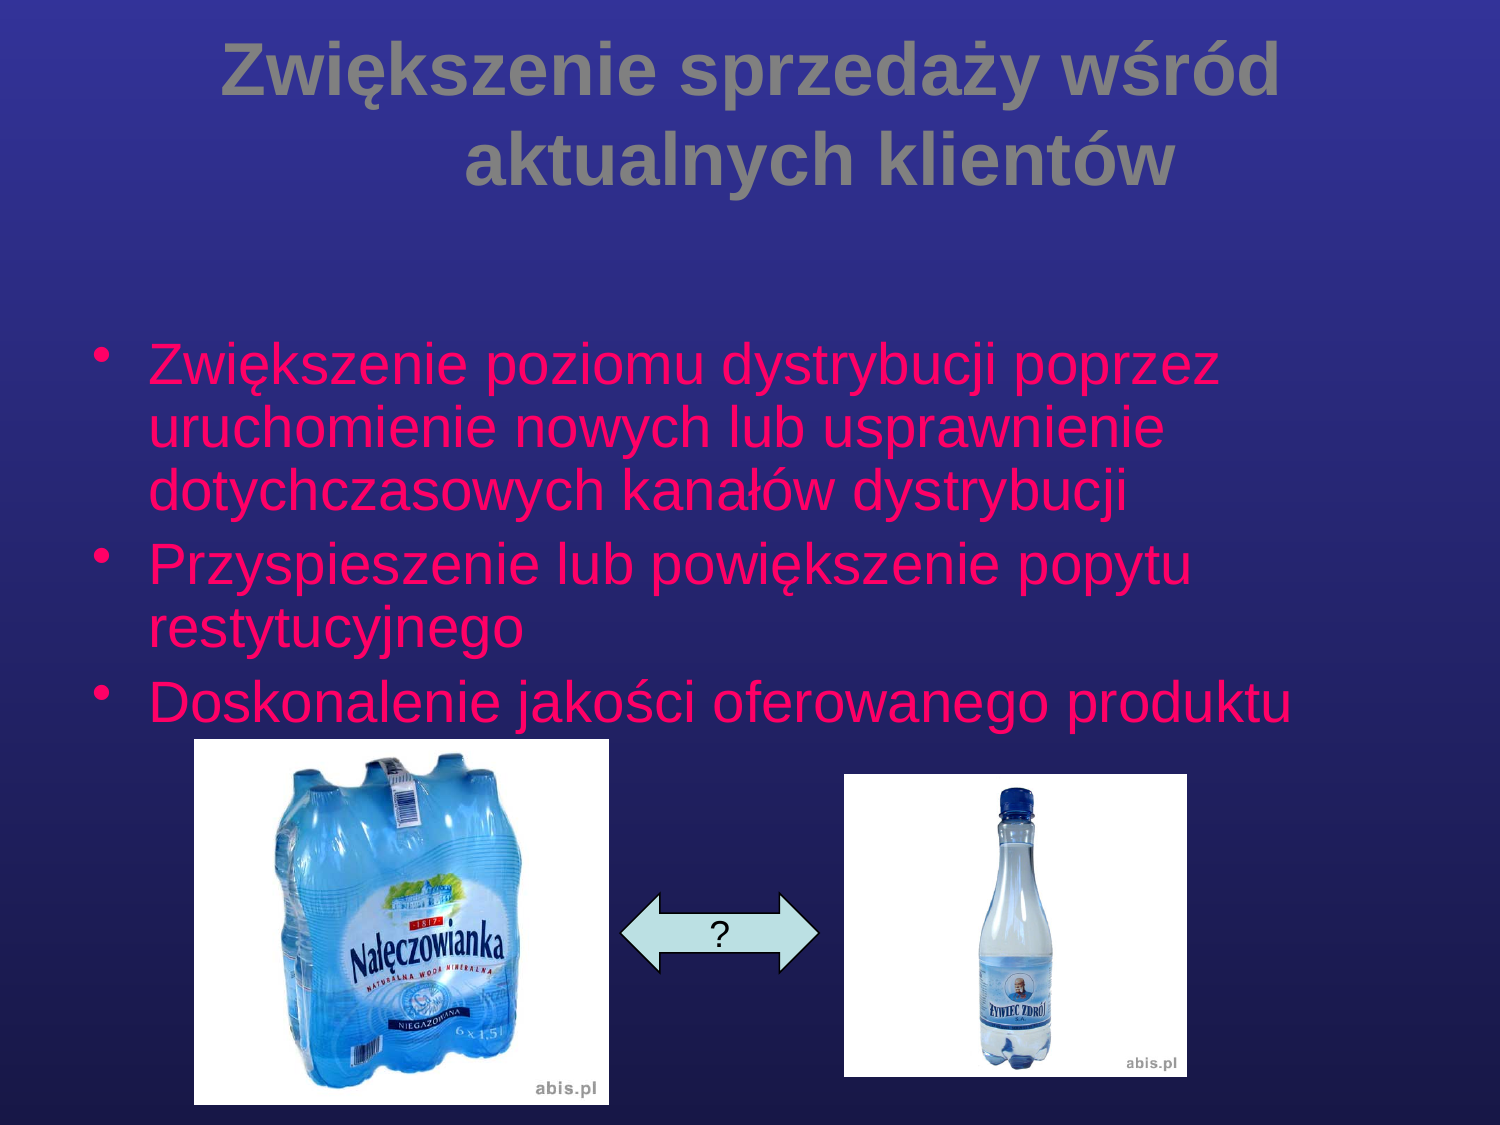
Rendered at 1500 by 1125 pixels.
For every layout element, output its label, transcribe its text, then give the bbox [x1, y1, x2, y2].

picture [194, 739, 609, 1105]
text_box ? [620, 893, 820, 973]
title Zwiększenie sprzedaży wśród aktualnych klientów [76, 66, 1428, 255]
picture [844, 774, 1188, 1078]
list Zwiększenie poziomu dystrybucji poprzez uruchomienie nowych lub usprawnienie dotychczasowych kanałów dystrybucji Przyspieszenie lub powiększenie popytu restytucyjnego Doskonalenie jakości oferowanego produktu [76, 326, 1428, 959]
